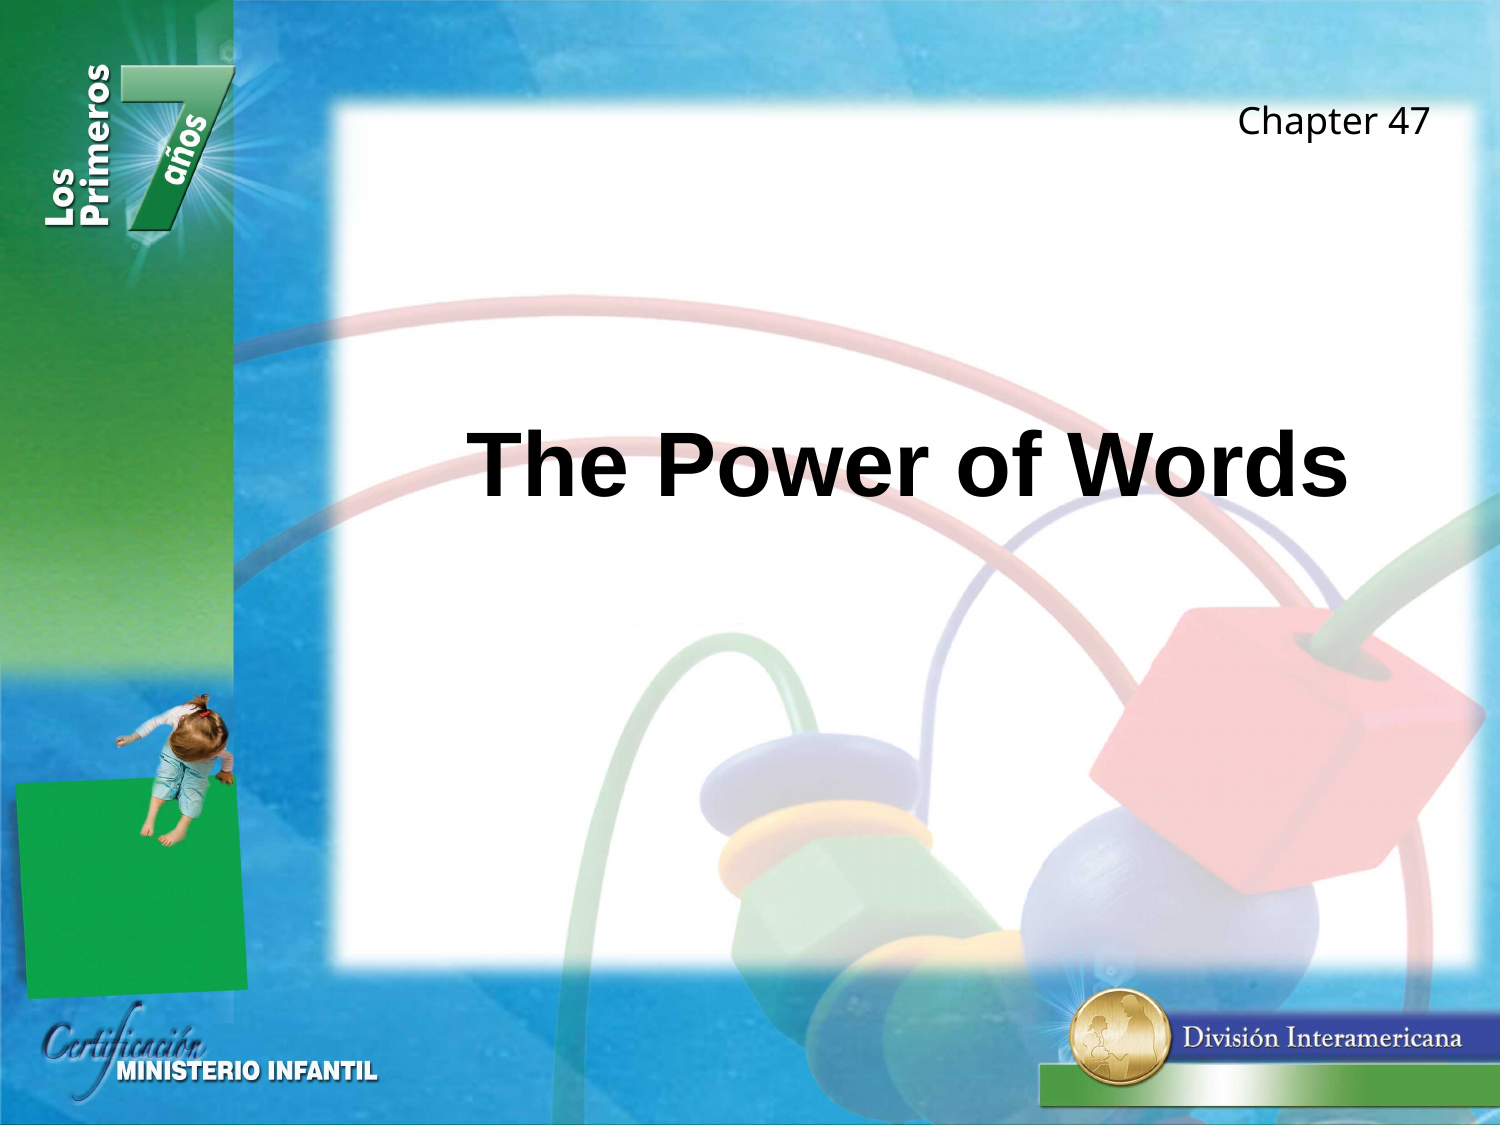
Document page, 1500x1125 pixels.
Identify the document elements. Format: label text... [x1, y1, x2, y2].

picture [16, 1120, 43, 1125]
picture [0, 0, 1500, 1125]
text_box The Power of Words [407, 287, 1412, 742]
text_box Chapter 47 [1222, 89, 1459, 150]
